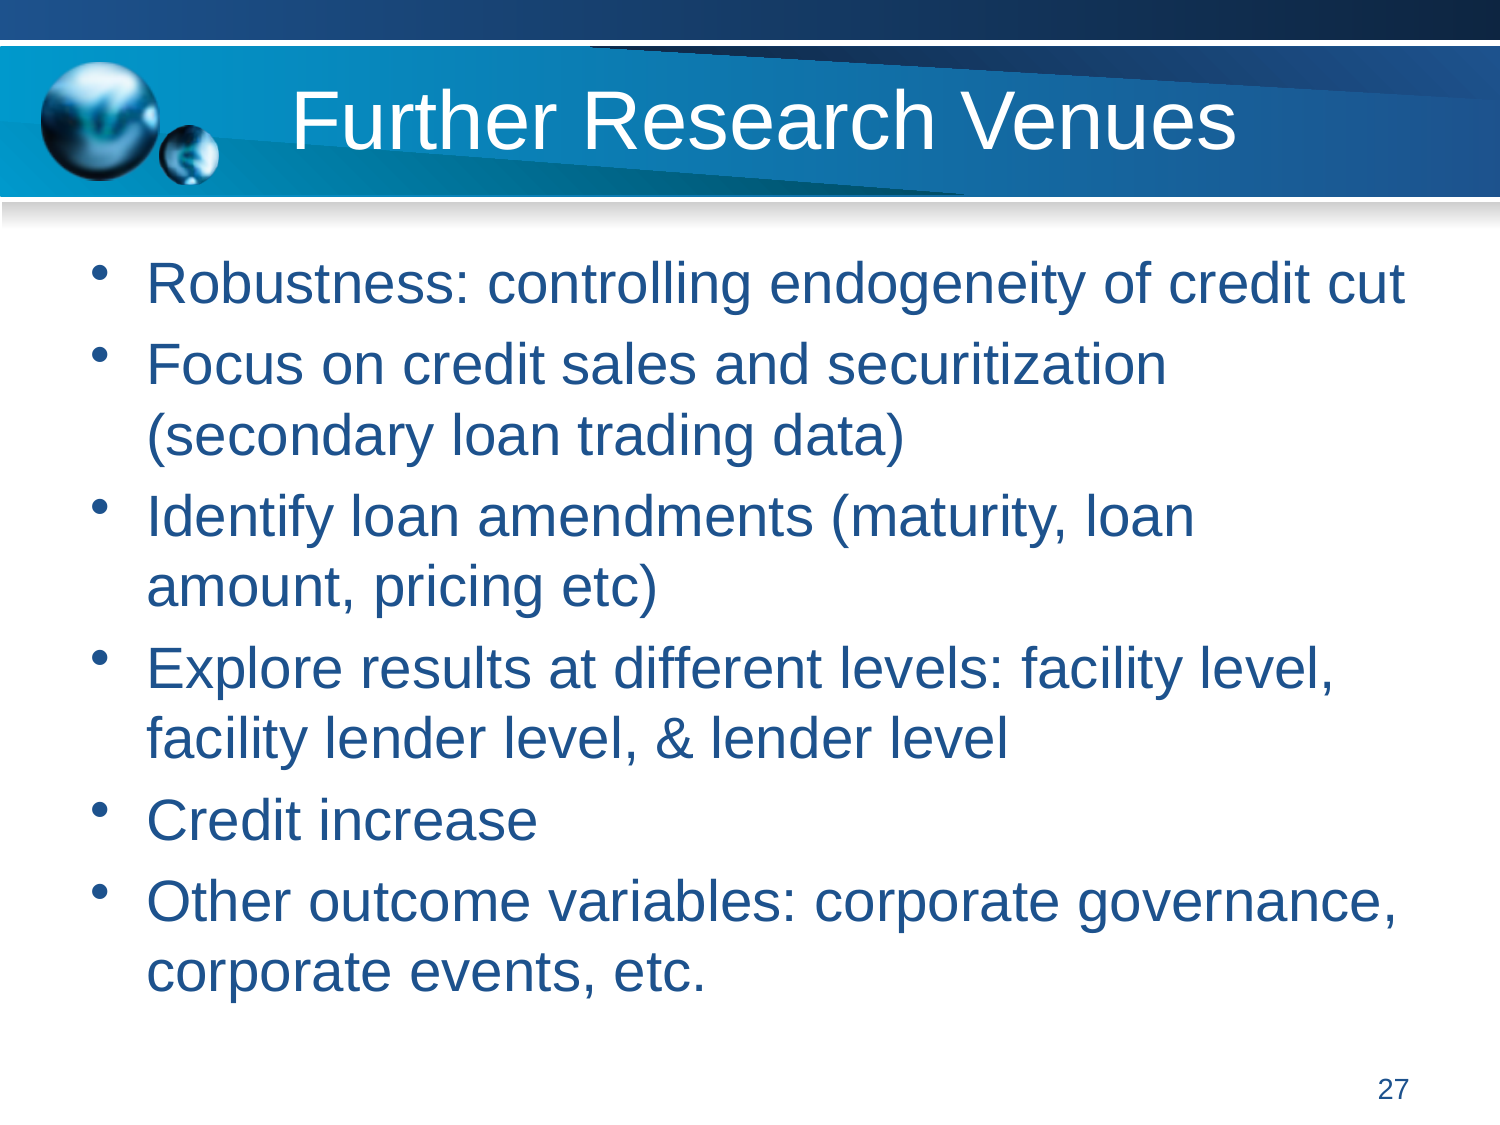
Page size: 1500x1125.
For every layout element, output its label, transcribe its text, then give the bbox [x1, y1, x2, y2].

title Further Research Venues [275, 45, 1363, 188]
picture [42, 63, 159, 180]
slide_number 27 [1074, 1062, 1425, 1103]
list Robustness: controlling endogeneity of credit cut Focus on credit sales and securitization (secondary loan trading data) Identify loan amendments (maturity, loan amount, pricing etc) Explore results at different levels: facility level, facility lender level, & lender level Credit increase Other outcome variables: corporate governance, corporate events, etc. [75, 237, 1425, 1050]
picture [160, 126, 218, 184]
